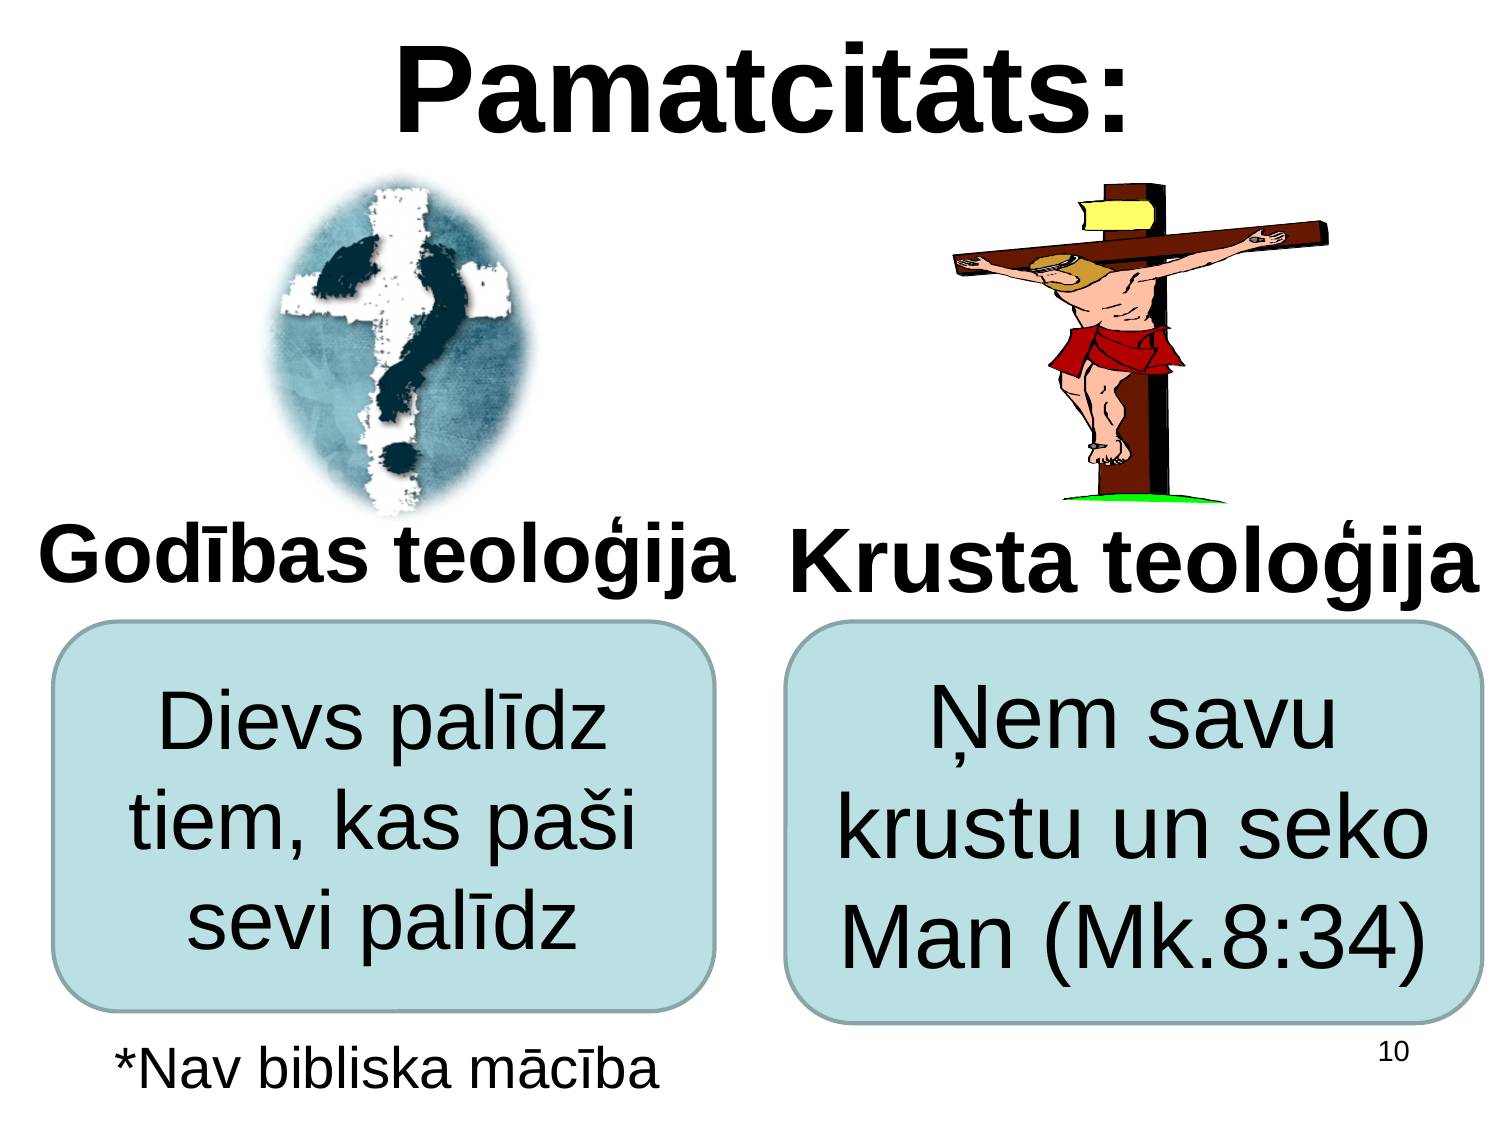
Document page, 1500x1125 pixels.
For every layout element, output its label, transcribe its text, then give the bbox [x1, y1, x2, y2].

text_box *Nav bibliska mācība [100, 1023, 691, 1108]
text_box Pamatcitāts: [29, 0, 1500, 176]
slide_number 10 [1074, 1025, 1426, 1103]
text_box Krusta teoloģija [767, 493, 1500, 681]
text_box Ņem savu krustu un seko Man (Mk.8:34) [783, 619, 1485, 1026]
picture [950, 183, 1330, 504]
picture [253, 165, 544, 528]
text_box Dievs palīdz tiem, kas paši sevi palīdz [50, 619, 717, 1014]
text_box Godības teoloģija [0, 491, 774, 680]
